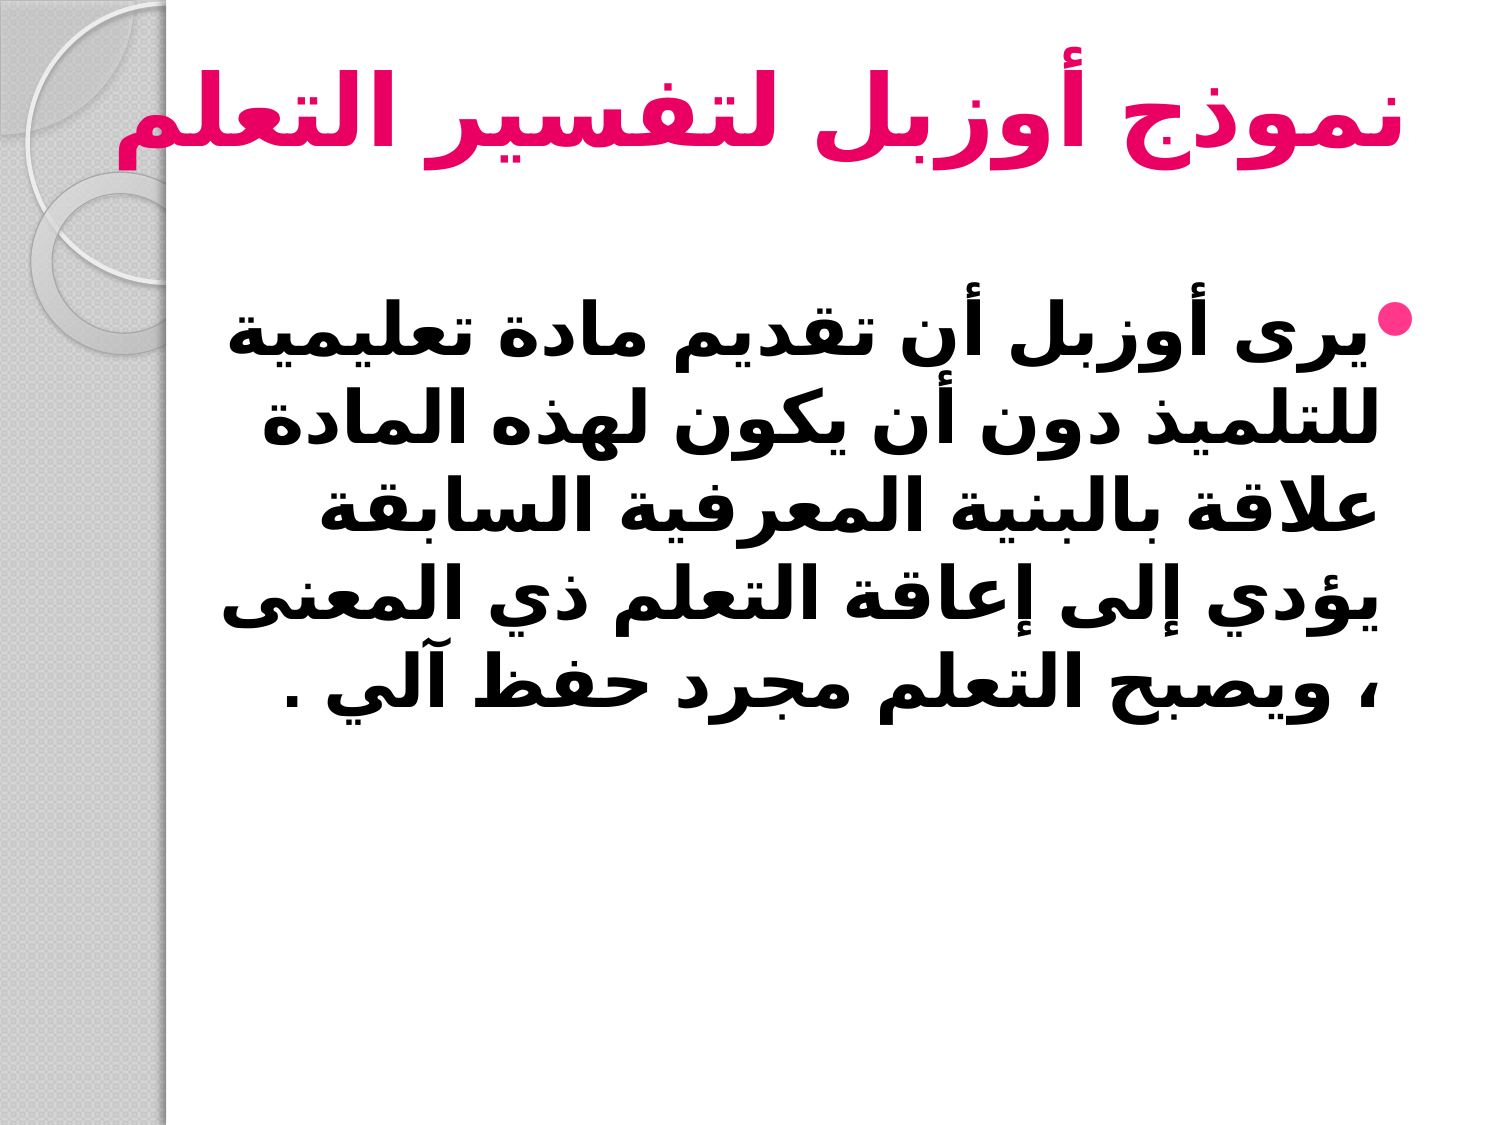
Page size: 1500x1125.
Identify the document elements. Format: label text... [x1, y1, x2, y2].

title نموذج أوزبل لتفسير التعلم [49, 37, 1446, 175]
list يرى أوزبل أن تقديم مادة تعليمية للتلميذ دون أن يكون لهذه المادة علاقة بالبنية المعرفية السابقة يؤدي إلى إعاقة التعلم ذي المعنى ، ويصبح التعلم مجرد حفظ آلي . [200, 275, 1451, 763]
